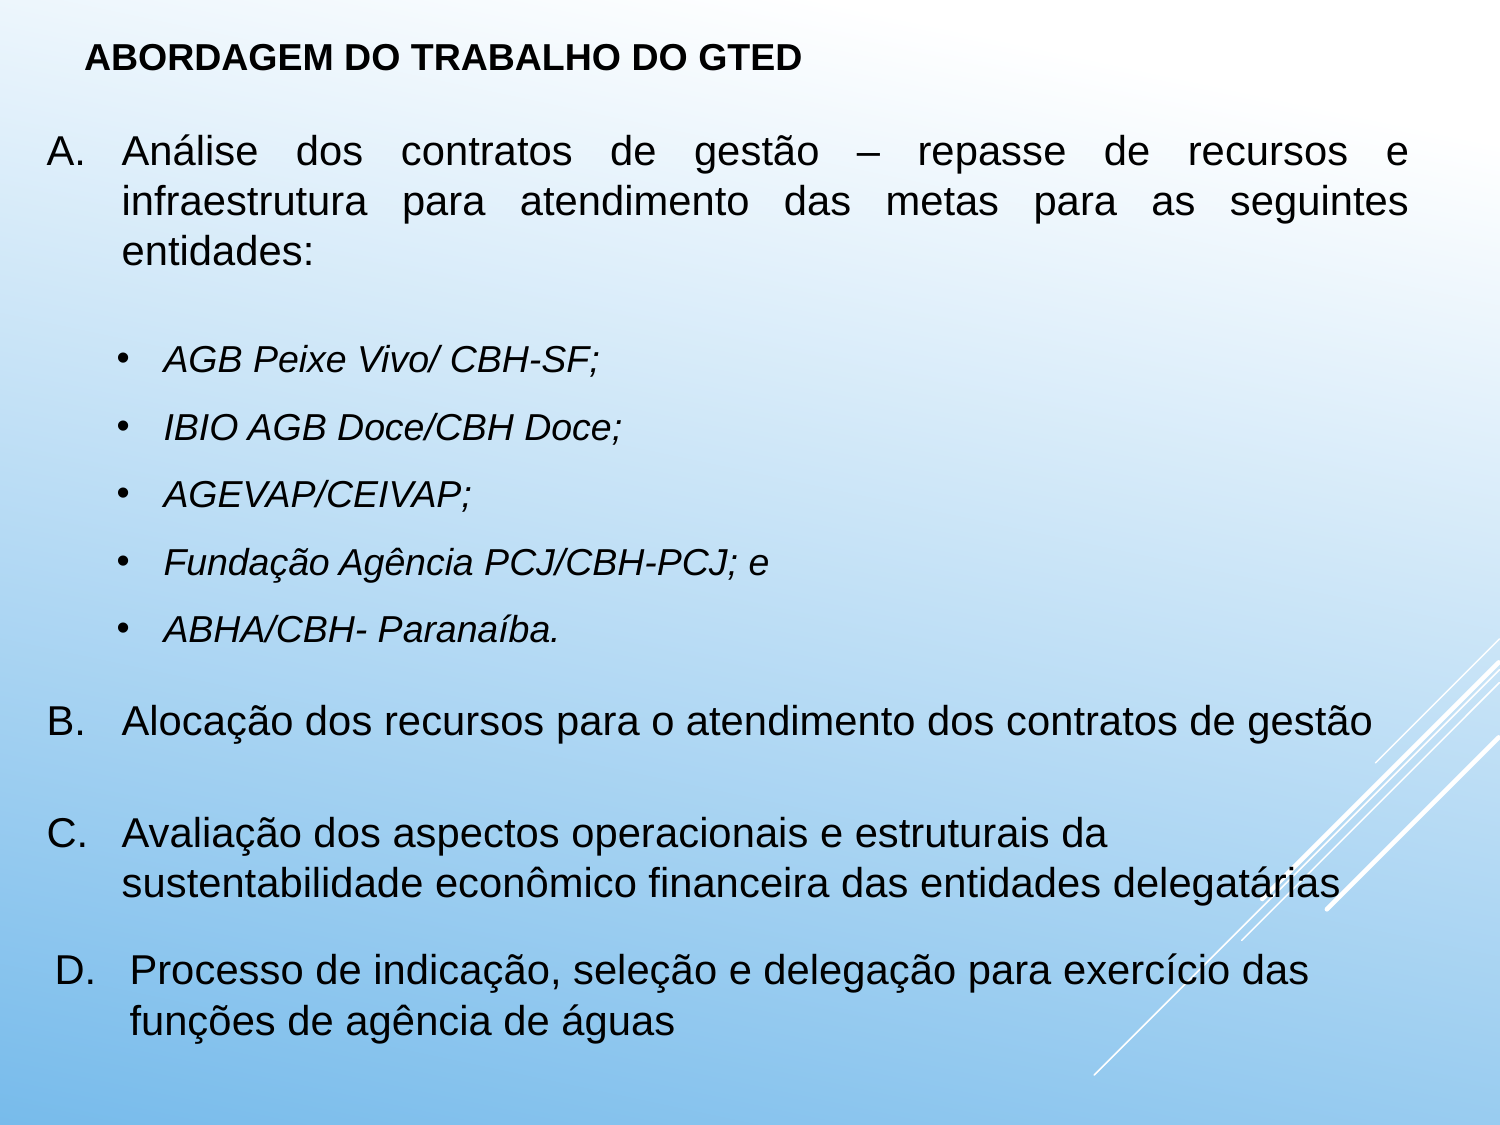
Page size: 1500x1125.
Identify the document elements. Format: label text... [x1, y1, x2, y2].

text_box ABORDAGEM DO TRABALHO DO GTED [69, 25, 820, 86]
text_box AGB Peixe Vivo/ CBH-SF; IBIO AGB Doce/CBH Doce; AGEVAP/CEIVAP; Fundação Agência PCJ/CBH-PCJ; e ABHA/CBH- Paranaíba. [101, 305, 852, 658]
text_box Alocação dos recursos para o atendimento dos contratos de gestão [31, 686, 1433, 752]
text_box Avaliação dos aspectos operacionais e estruturais da sustentabilidade econômico financeira das entidades delegatárias [31, 798, 1433, 913]
text_box Processo de indicação, seleção e delegação para exercício das funções de agência de águas [39, 935, 1441, 1051]
text_box Análise dos contratos de gestão – repasse de recursos e infraestrutura para atendimento das metas para as seguintes entidades: [31, 116, 1425, 332]
